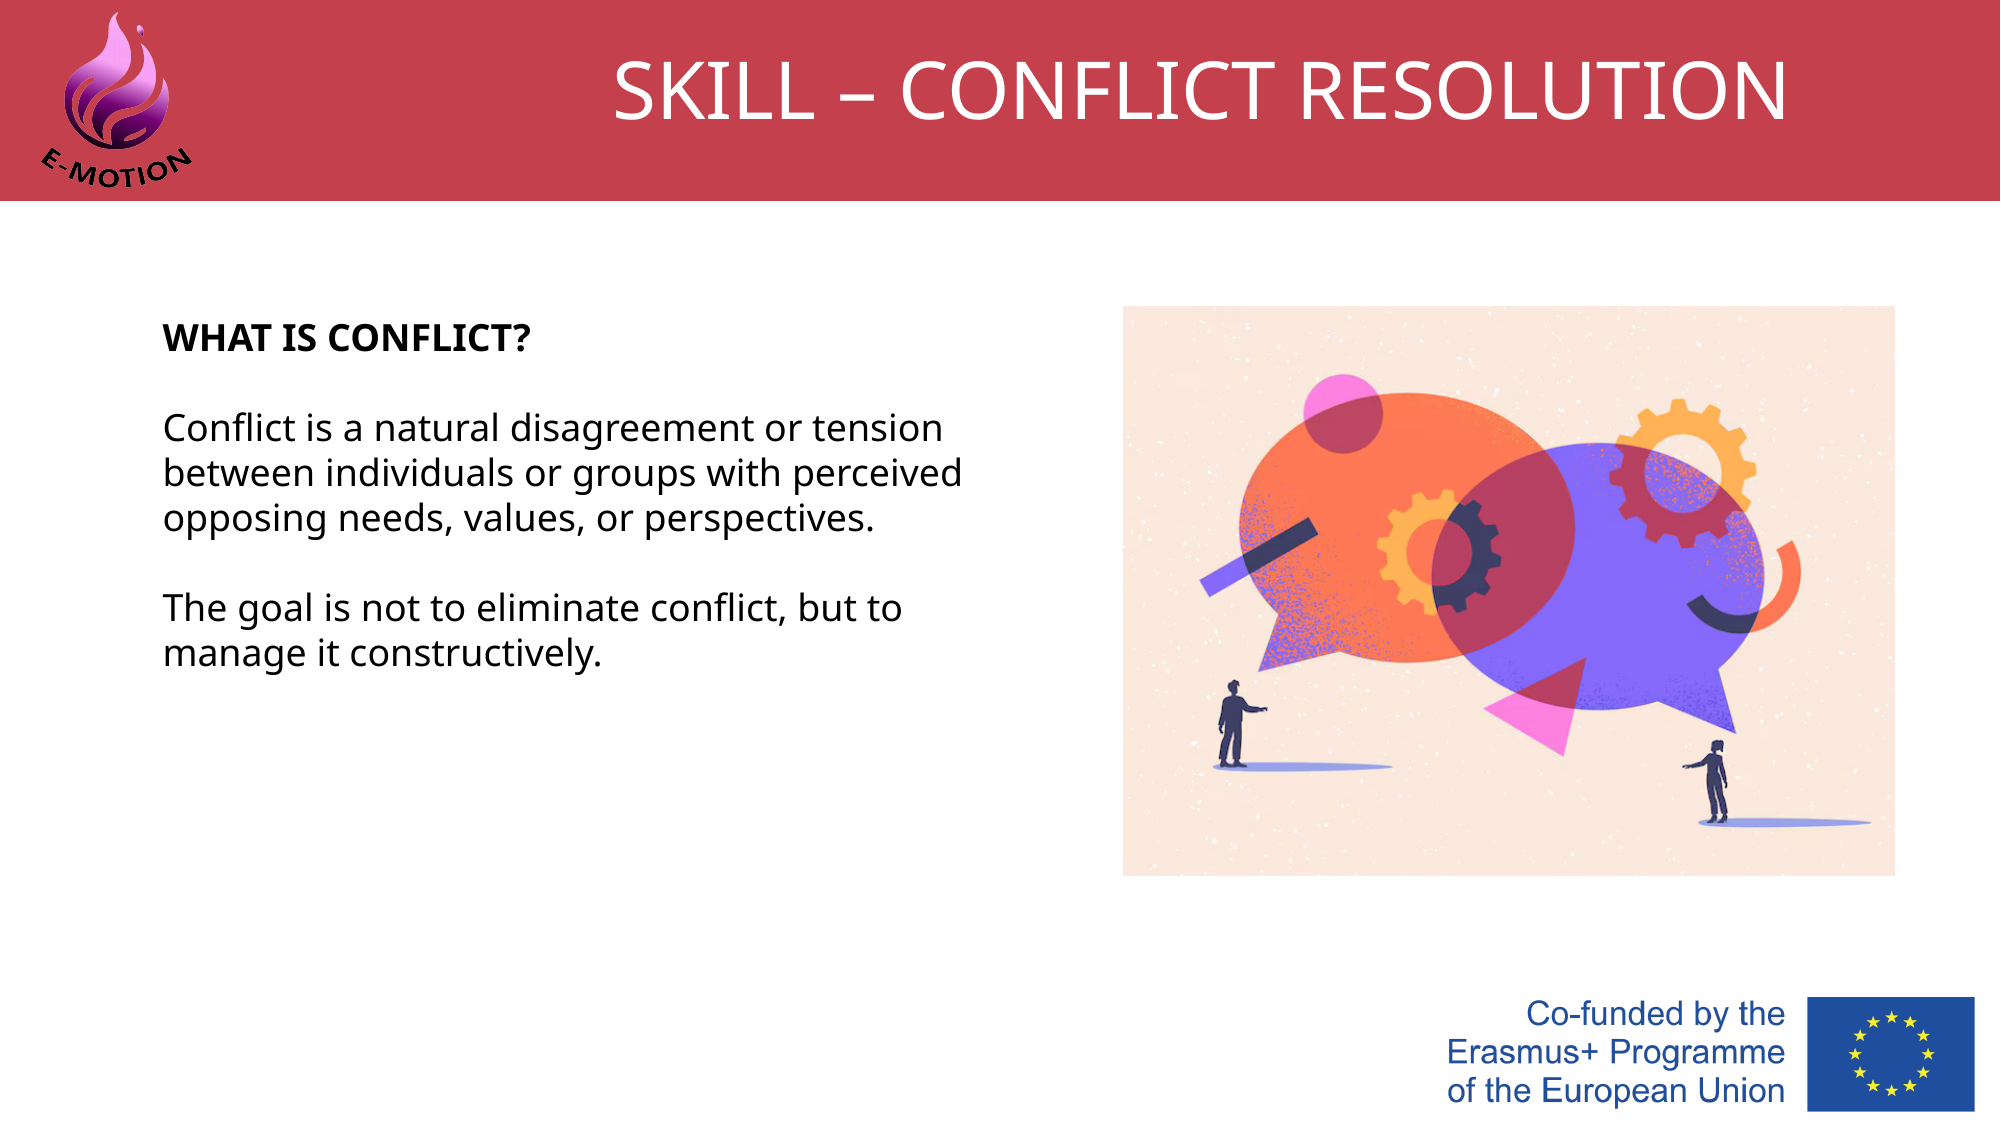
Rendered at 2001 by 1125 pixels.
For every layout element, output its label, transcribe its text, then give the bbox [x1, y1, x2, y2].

picture [1123, 306, 1895, 876]
picture [0, 0, 253, 247]
text_box SKILL – CONFLICT RESOLUTION [548, 31, 1807, 307]
text_box WHAT IS CONFLICT? Conflict is a natural disagreement or tension between individuals or groups with perceived opposing needs, values, or perspectives. The goal is not to eliminate conflict, but to manage it constructively. [147, 306, 1000, 682]
